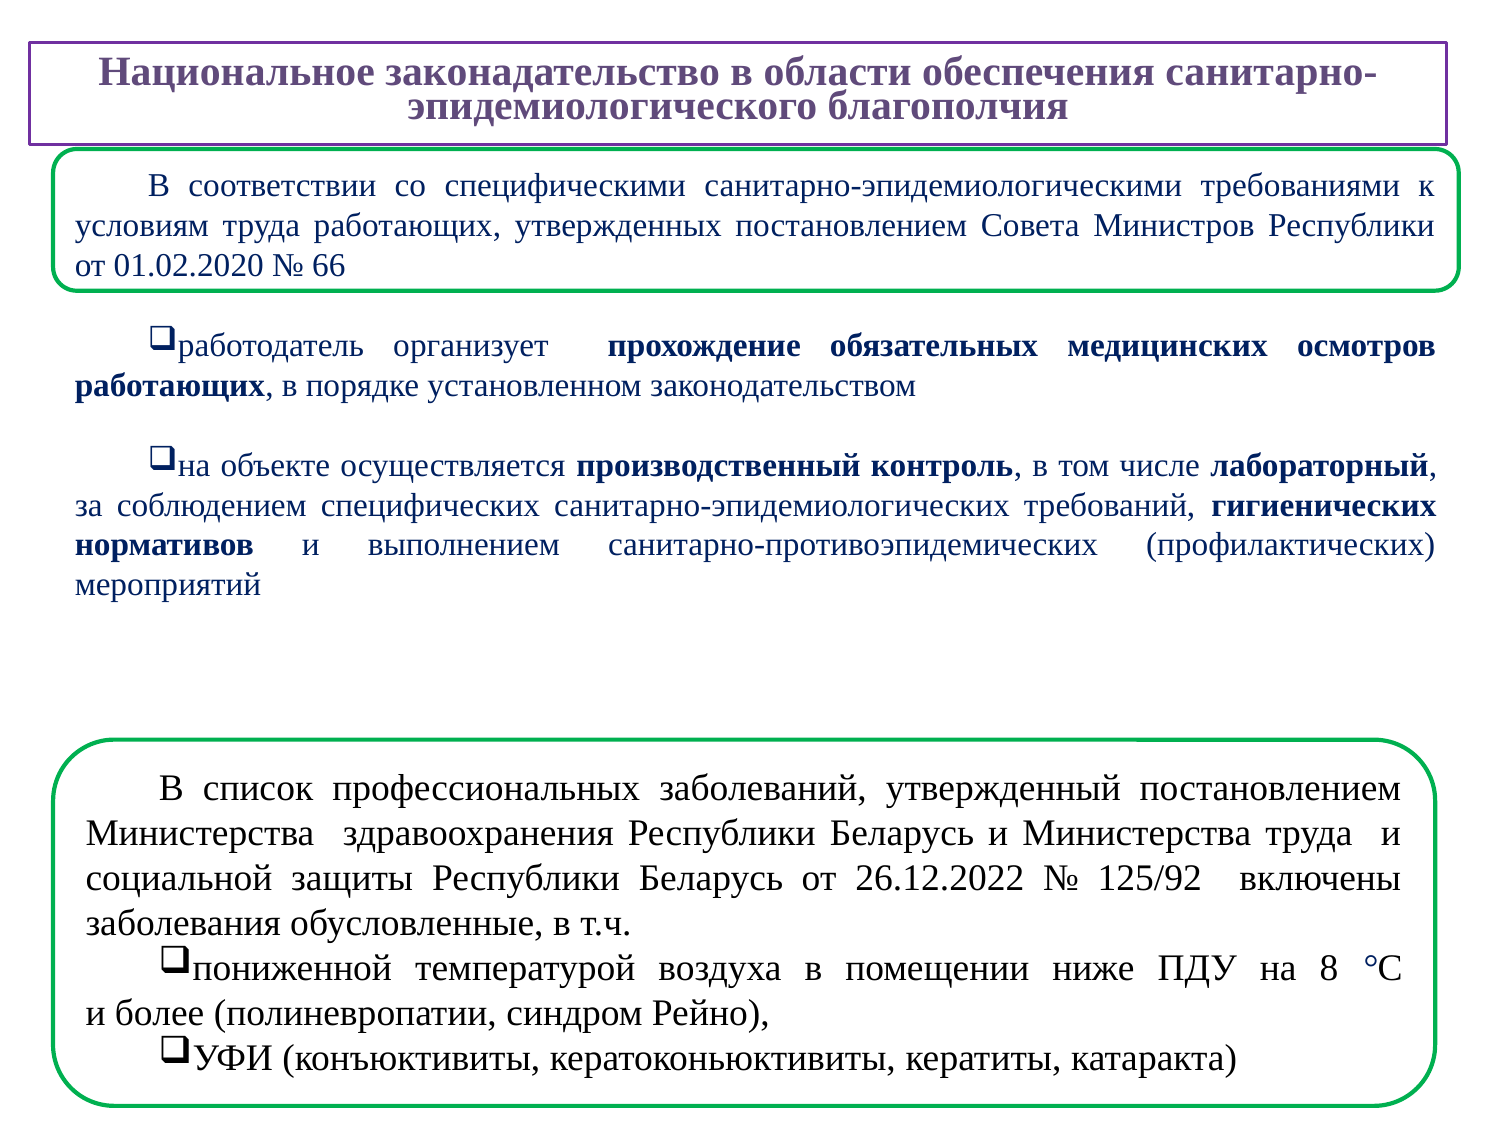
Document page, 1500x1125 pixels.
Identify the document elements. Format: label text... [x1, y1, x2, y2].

text_box В соответствии со специфическими санитарно-эпидемиологическими требованиями к условиям труда работающих, утвержденных постановлением Совета Министров Республики от 01.02.2020 № 66 работодатель организует прохождение обязательных медицинских осмотров работающих, в порядке установленном законодательством на объекте осуществляется производственный контроль, в том числе лабораторный, за соблюдением специфических санитарно-эпидемиологических требований, гигиенических нормативов и выполнением санитарно-противоэпидемических (профилактических) мероприятий [50, 146, 1461, 293]
text_box Национальное законадательство в области обеспечения санитарно-эпидемиологического благополчия [29, 42, 1447, 145]
text_box [0, 420, 1500, 735]
text_box В список профессиональных заболеваний, утвержденный постановлением Министерства здравоохранения Республики Беларусь и Министерства труда и социальной защиты Республики Беларусь от 26.12.2022 № 125/92 включены заболевания обусловленные, в т.ч. пониженной температурой воздуха в помещении ниже ПДУ на 8 °C и более (полиневропатии, синдром Рейно), УФИ (конъюктивиты, кератоконьюктивиты, кератиты, катаракта) [50, 737, 1438, 1108]
